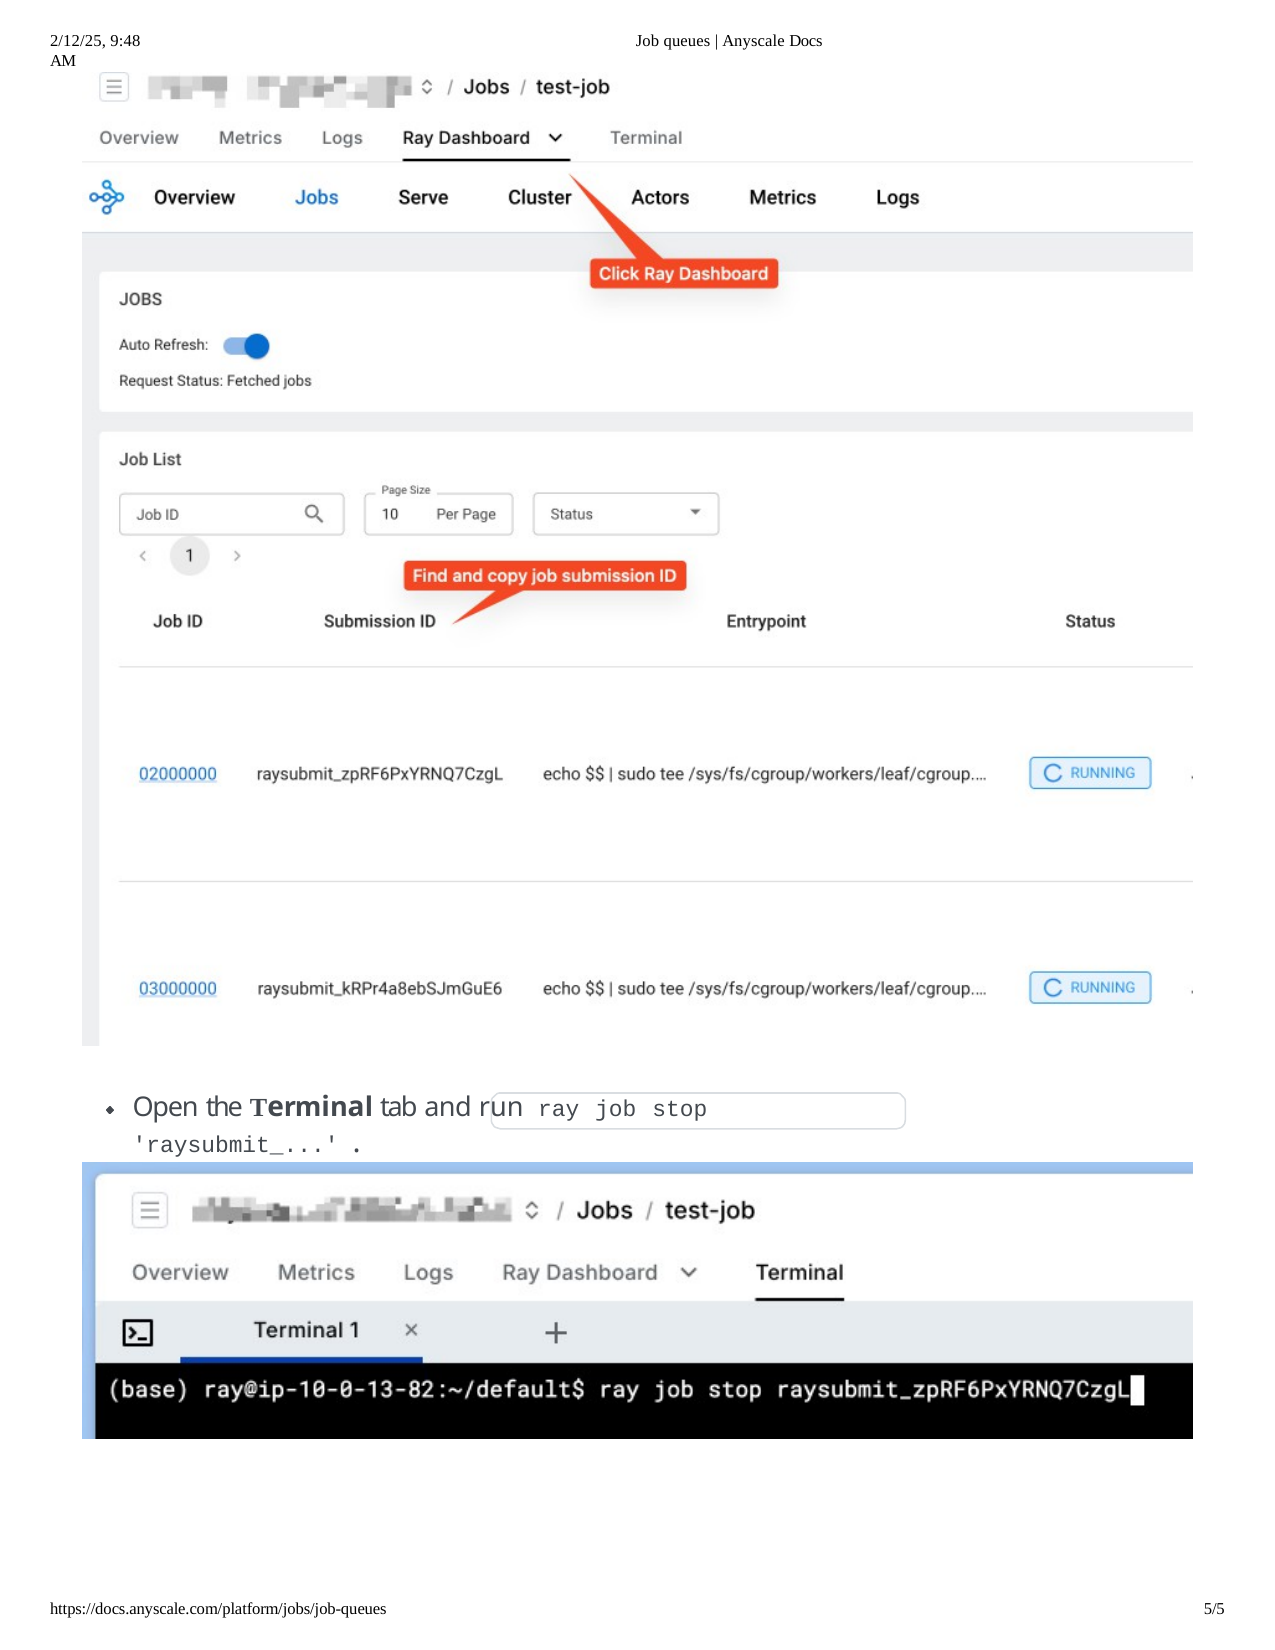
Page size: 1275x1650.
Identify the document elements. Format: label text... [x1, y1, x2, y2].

text_box 2/12/25, 9:48 AM [47, 28, 171, 71]
text_box [106, 1106, 114, 1114]
picture [82, 1162, 1193, 1440]
text_box Open the Terminal tab and run ray job stop 'raysubmit_...' . [130, 1086, 917, 1159]
slide_number 3/5 [1197, 1599, 1228, 1650]
text_box Job queues | Anyscale Docs [633, 28, 823, 71]
picture [82, 72, 1193, 1046]
footer https://docs.anyscale.com/platform/jobs/job-queues [47, 1599, 396, 1650]
